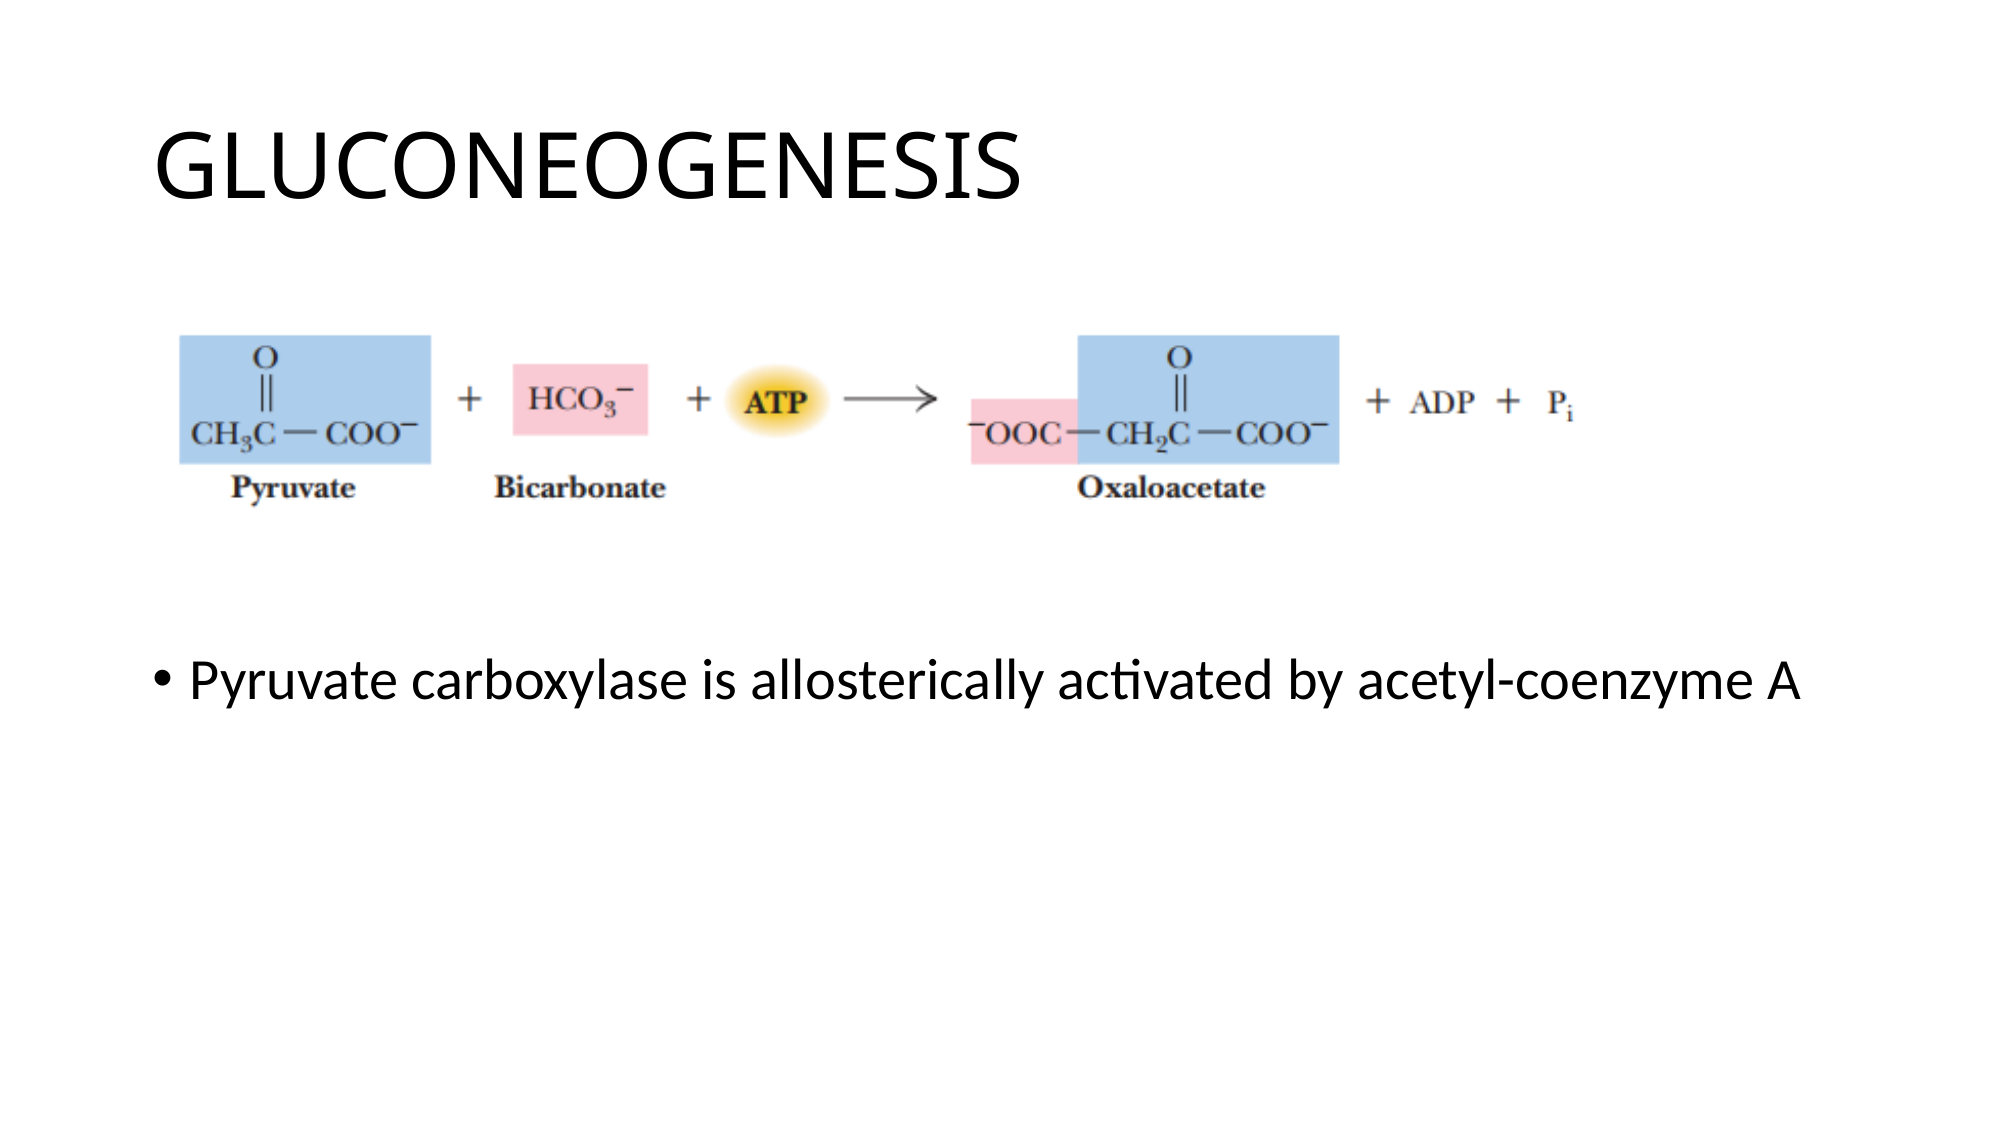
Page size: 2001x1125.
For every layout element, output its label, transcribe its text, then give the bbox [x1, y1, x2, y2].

list Pyruvate carboxylase is allosterically activated by acetyl-coenzyme A [137, 299, 1863, 1014]
title GLUCONEOGENESIS [137, 59, 1863, 278]
picture [141, 302, 1610, 539]
